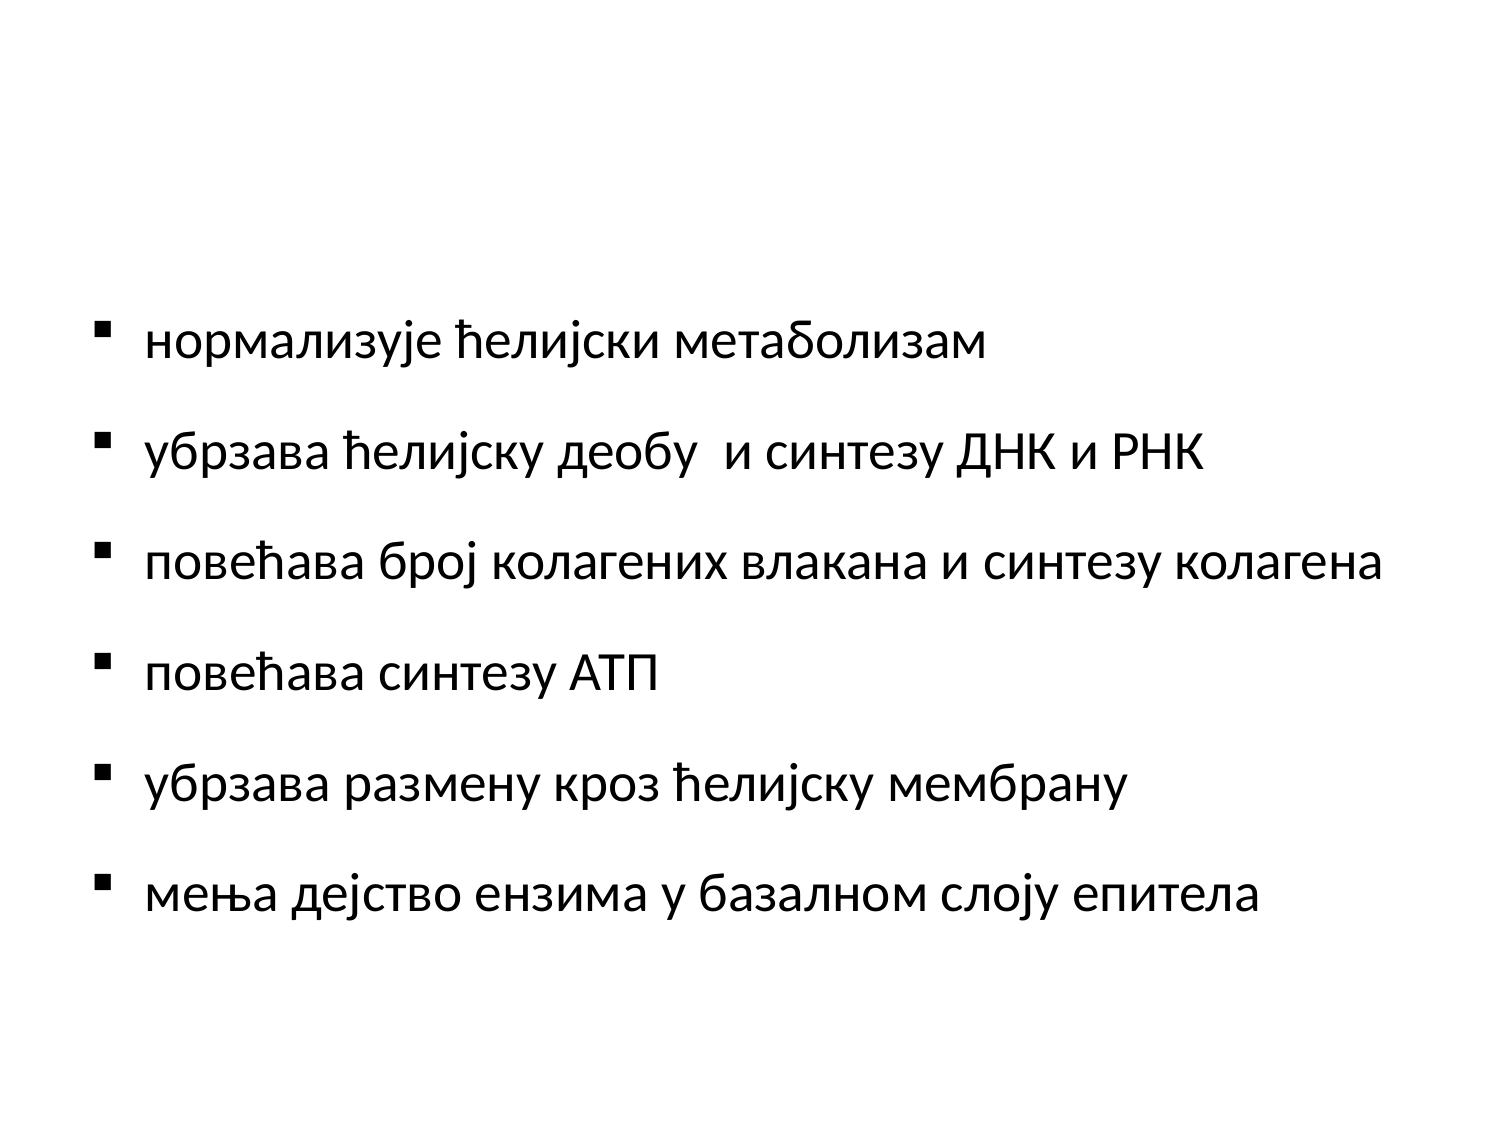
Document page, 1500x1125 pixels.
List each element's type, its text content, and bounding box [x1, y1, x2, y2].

list нормализује ћелијски метаболизам убрзава ћелијску деобу и синтезу ДНК и РНК повећава број колагених влакана и синтезу колагена повећава синтезу АТП убрзава размену кроз ћелијску мембрану мења дејство ензима у базалном слоју епитела [75, 262, 1425, 1005]
